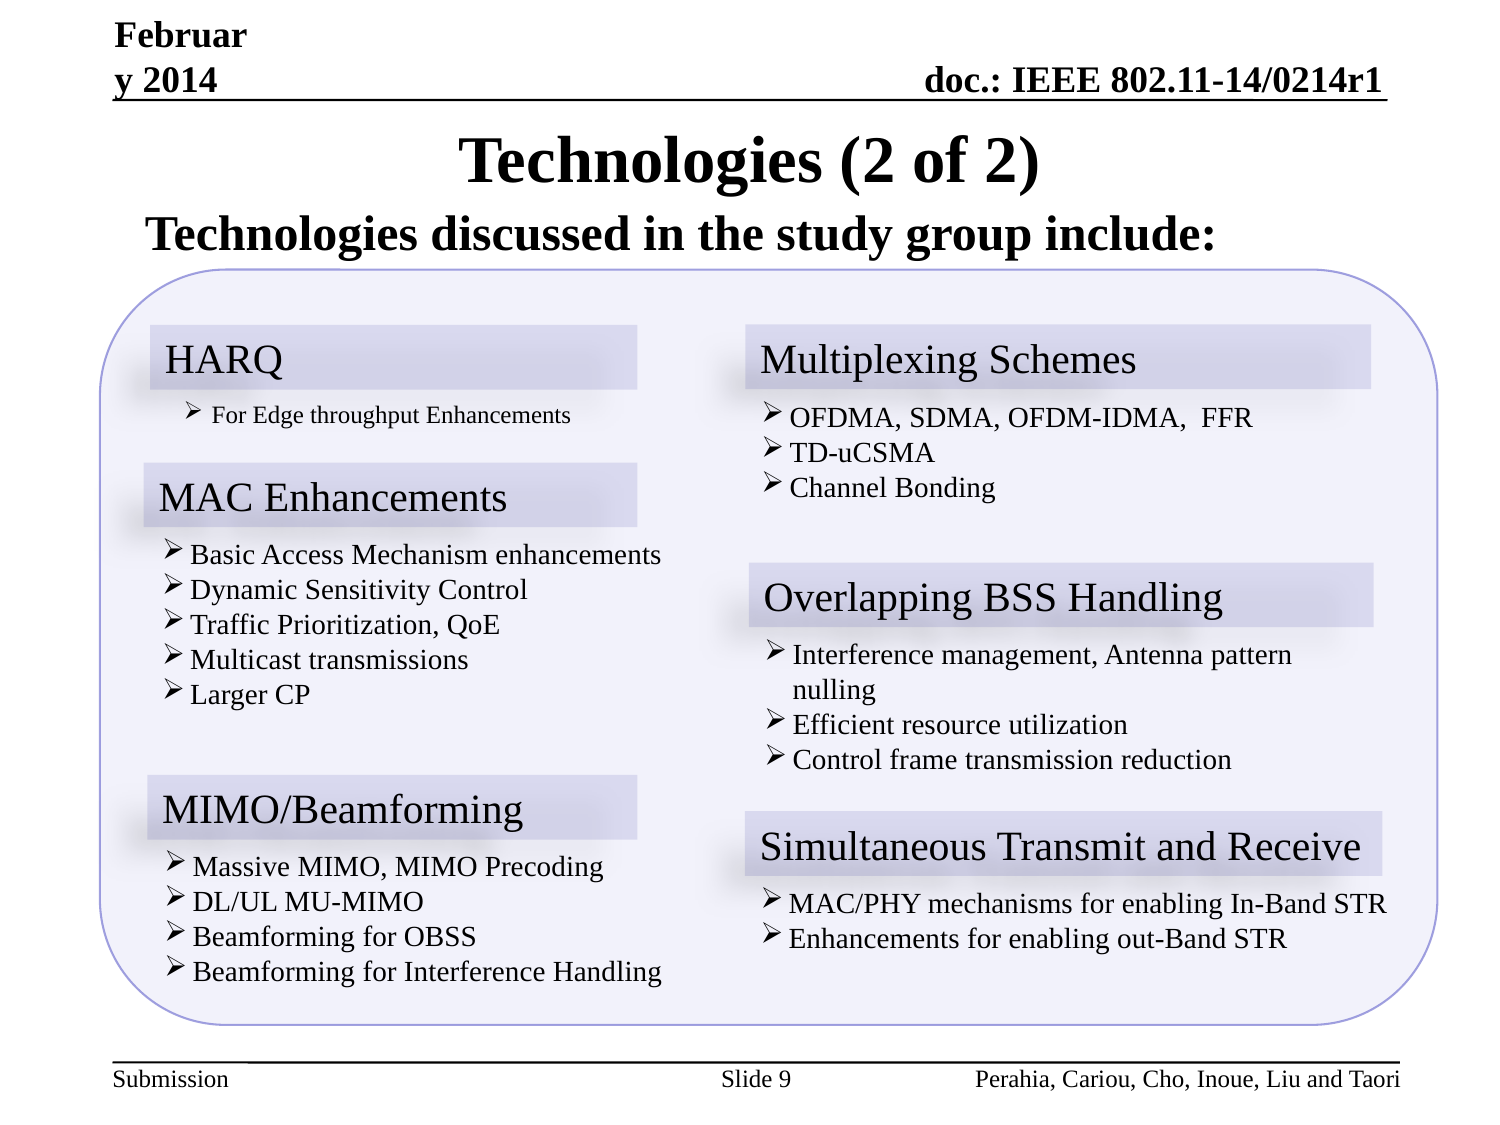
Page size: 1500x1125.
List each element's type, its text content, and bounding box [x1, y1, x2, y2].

slide_number Slide 9 [712, 1062, 800, 1093]
text_box Interference management, Antenna pattern nulling Efficient resource utilization Control frame transmission reduction [749, 628, 1374, 783]
text_box [99, 269, 1438, 1025]
footer Perahia, Cariou, Cho, Inoue, Liu and Taori [963, 1062, 1402, 1093]
text_box MAC Enhancements [143, 462, 638, 528]
text_box OFDMA, SDMA, OFDM-IDMA, FFR TD-uCSMA Channel Bonding [746, 391, 1385, 511]
title Technologies (2 of 2) [112, 112, 1388, 200]
text_box MAC/PHY mechanisms for enabling In-Band STR Enhancements for enabling out-Band STR [745, 876, 1413, 962]
text_box Overlapping BSS Handling [748, 562, 1374, 628]
text_box MIMO/Beamforming [147, 774, 638, 840]
text_box HARQ [150, 324, 638, 390]
text_box For Edge throughput Enhancements [168, 391, 613, 437]
text_box Simultaneous Transmit and Receive [744, 811, 1383, 876]
text_box Technologies discussed in the study group include: [130, 199, 1234, 269]
text_box Basic Access Mechanism enhancements Dynamic Sensitivity Control Traffic Prioritization, QoE Multicast transmissions Larger CP [147, 528, 687, 718]
text_box Massive MIMO, MIMO Precoding DL/UL MU-MIMO Beamforming for OBSS Beamforming for Interference Handling [149, 839, 687, 995]
text_box Multiplexing Schemes [745, 324, 1372, 390]
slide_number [114, 54, 250, 100]
